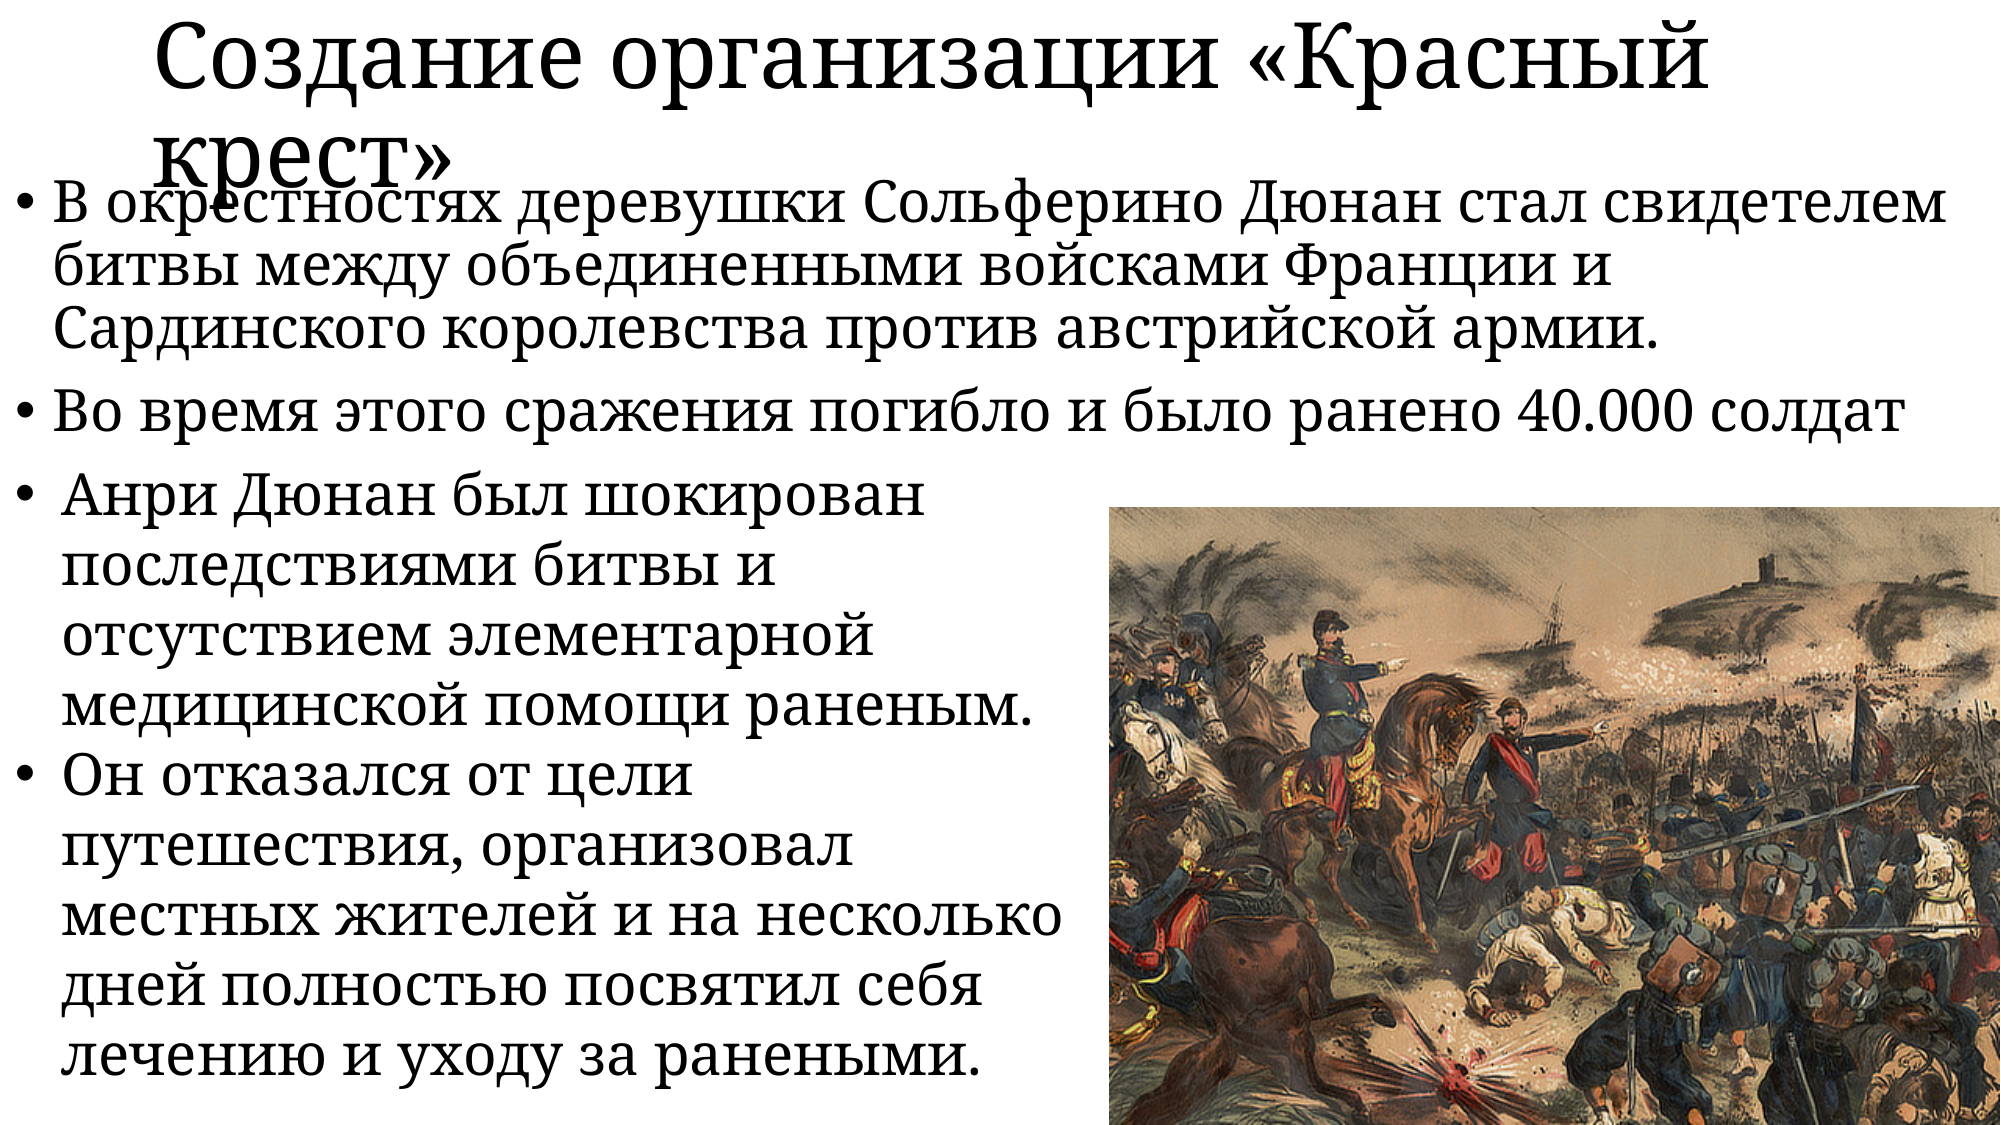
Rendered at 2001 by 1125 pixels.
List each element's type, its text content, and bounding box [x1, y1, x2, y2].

list В окрестностях деревушки Сольферино Дюнан стал свидетелем битвы между объединенными войсками Франции и Сардинского королевства против австрийской армии. Во время этого сражения погибло и было ранено 40.000 солдат [0, 164, 2000, 468]
picture [1109, 507, 2000, 1125]
text_box Анри Дюнан был шокирован последствиями битвы и отсутствием элементарной медицинской помощи раненым. Он отказался от цели путешествия, организовал местных жителей и на несколько дней полностью посвятил себя лечению и уходу за ранеными. [0, 450, 1110, 1095]
title Создание организации «Красный крест» [137, 0, 1973, 164]
